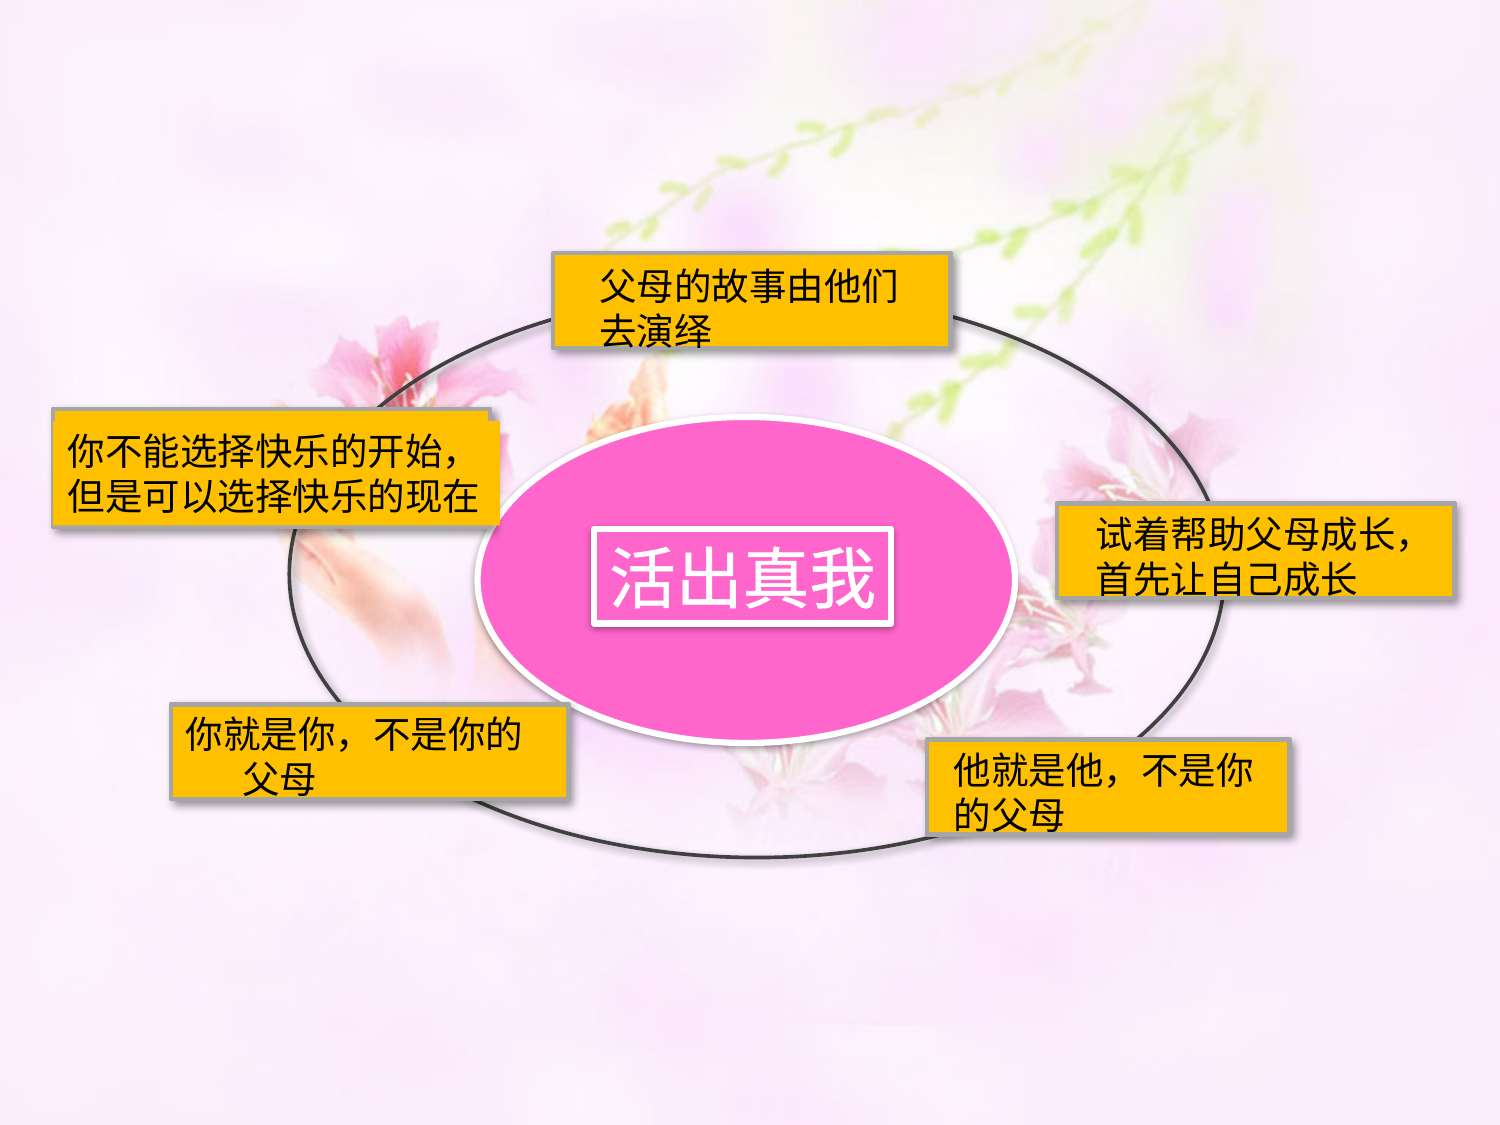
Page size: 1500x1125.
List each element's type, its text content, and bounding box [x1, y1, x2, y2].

text_box [378, 317, 1221, 736]
text_box [51, 407, 492, 529]
text_box [287, 538, 472, 700]
picture [0, 0, 1500, 1125]
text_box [926, 739, 1290, 846]
text_box [512, 752, 921, 860]
text_box 你不能选择快乐的开始， 但是可以选择快乐的现在 [53, 420, 473, 526]
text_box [1056, 503, 1459, 610]
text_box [170, 703, 569, 811]
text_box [552, 252, 951, 362]
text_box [477, 416, 1016, 744]
